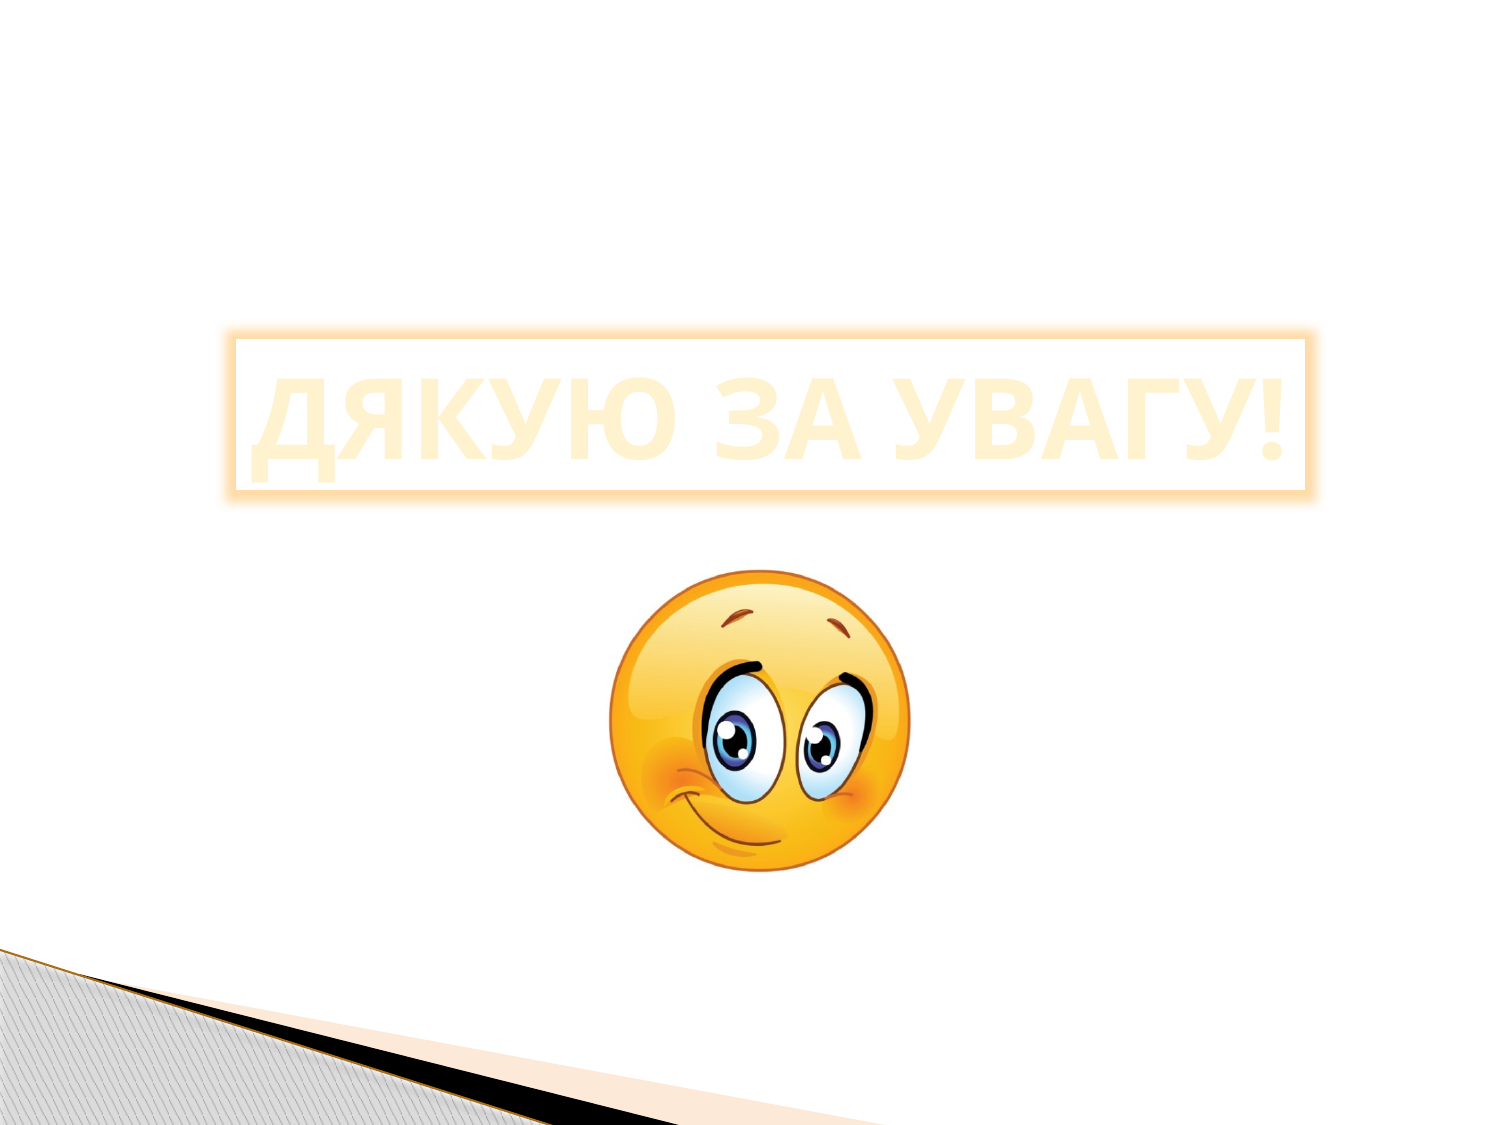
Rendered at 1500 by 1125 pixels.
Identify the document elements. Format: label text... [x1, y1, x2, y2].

text_box ДЯКУЮ ЗА УВАГУ! [236, 339, 1305, 490]
picture [456, 562, 1062, 880]
